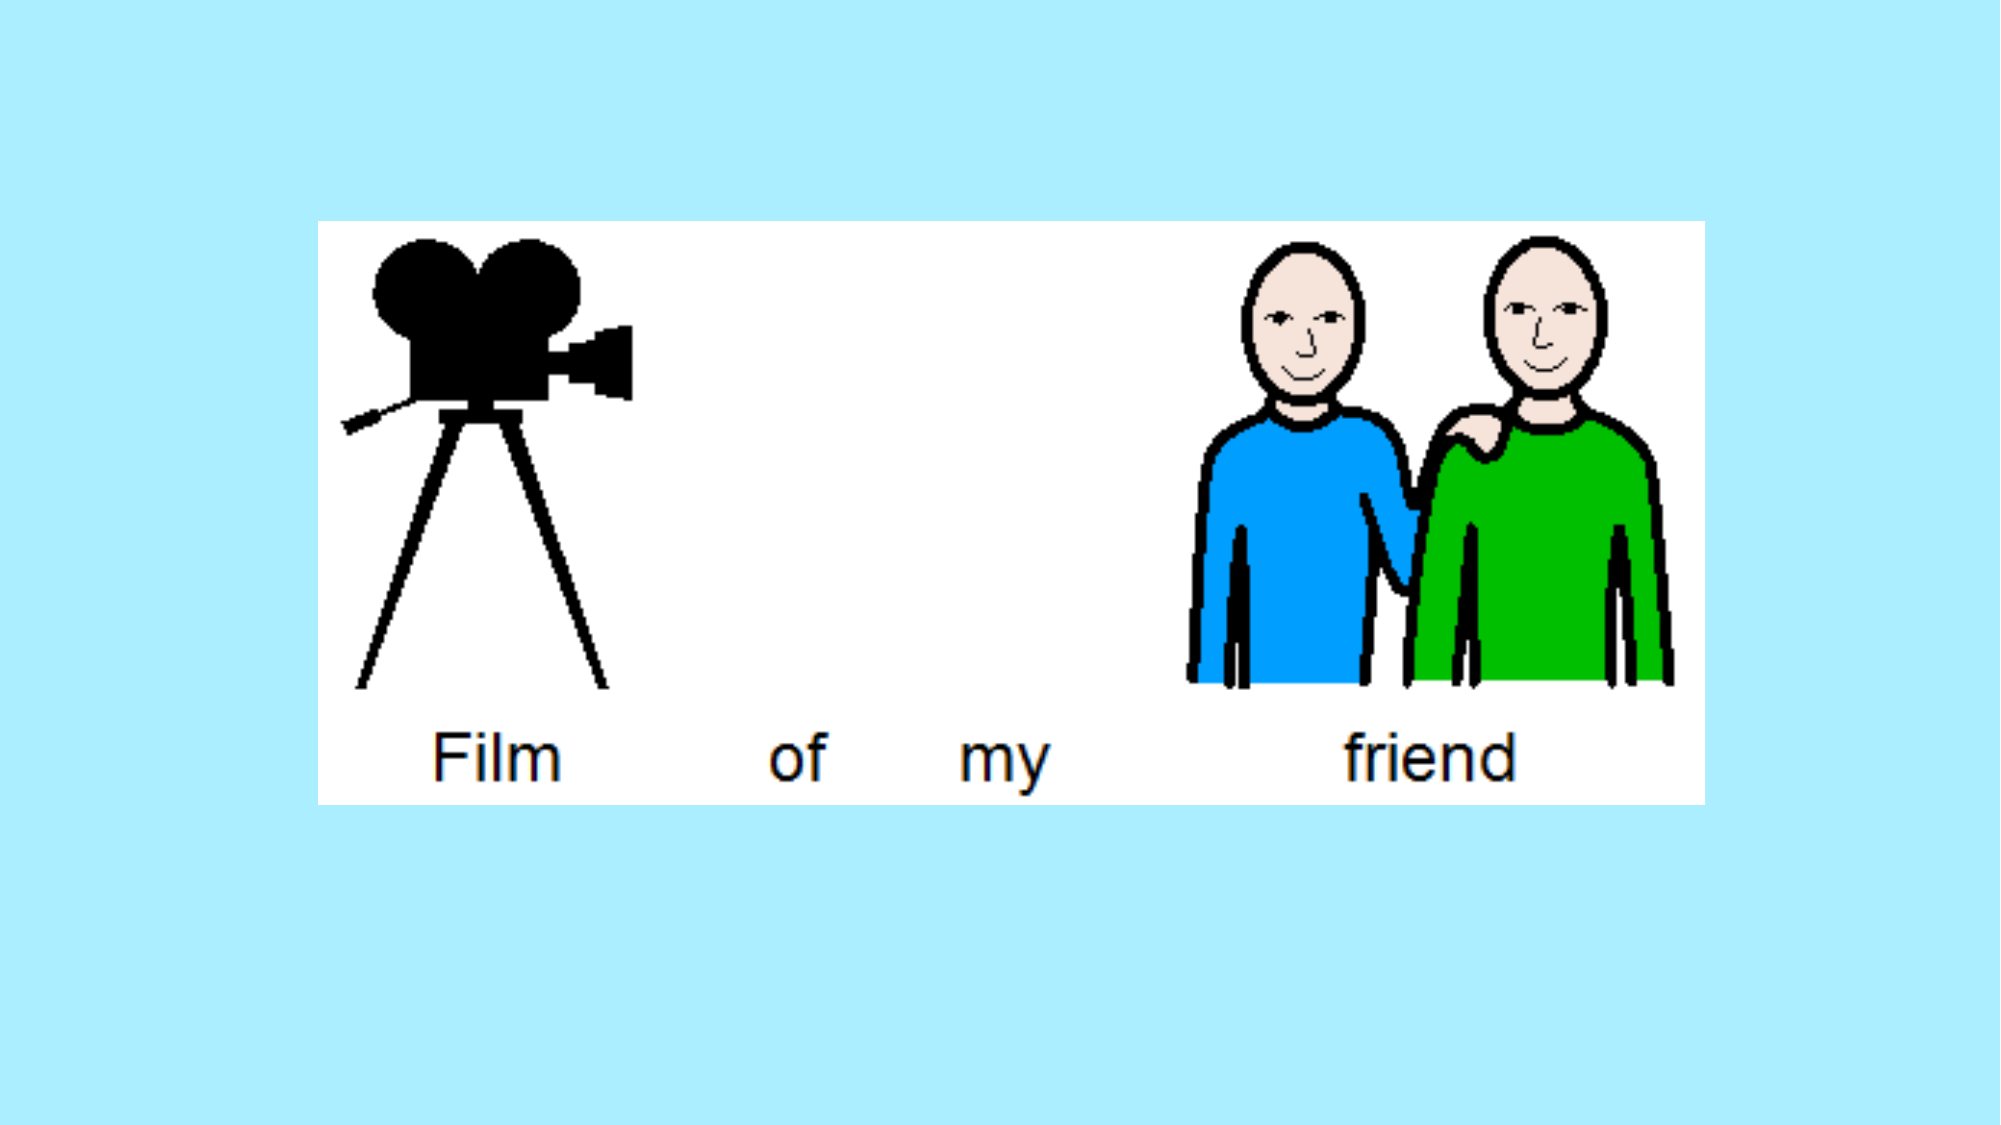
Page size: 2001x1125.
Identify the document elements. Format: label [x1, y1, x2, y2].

picture [318, 221, 1706, 805]
